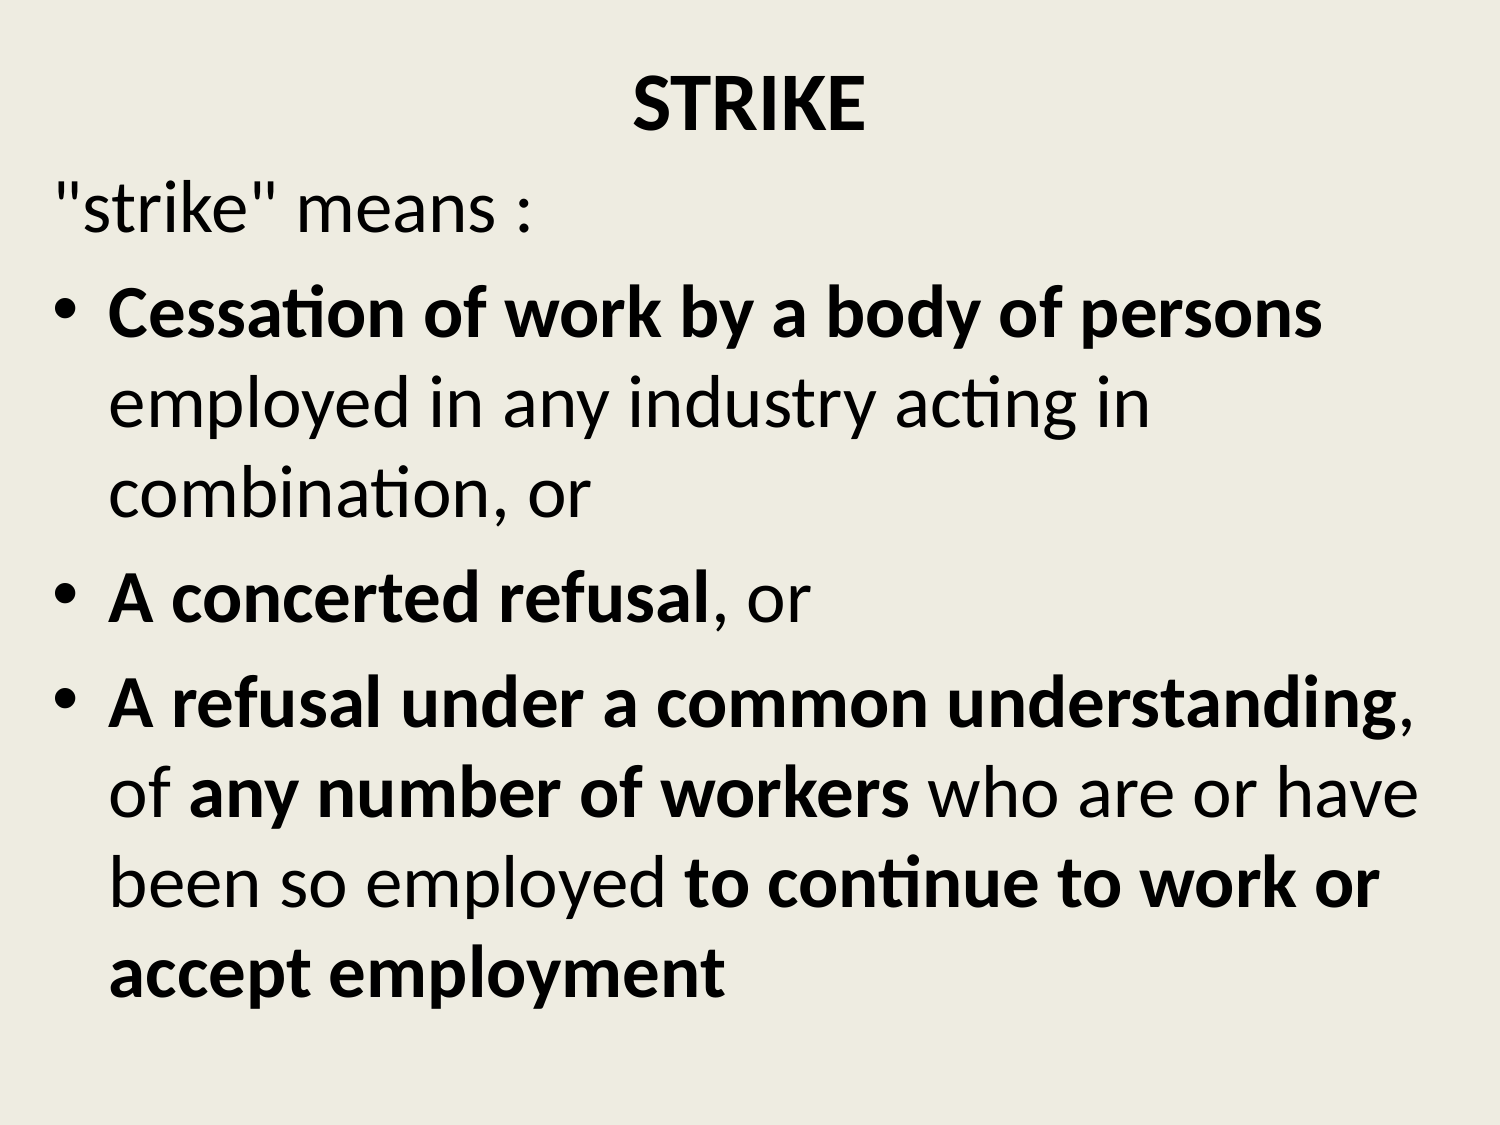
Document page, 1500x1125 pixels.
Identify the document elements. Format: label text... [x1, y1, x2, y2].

title STRIKE [75, 45, 1425, 149]
list "strike" means : Cessation of work by a body of persons employed in any industry acting in combination, or A concerted refusal, or A refusal under a common understanding, of any number of workers who are or have been so employed to continue to work or accept employment [37, 149, 1450, 1100]
